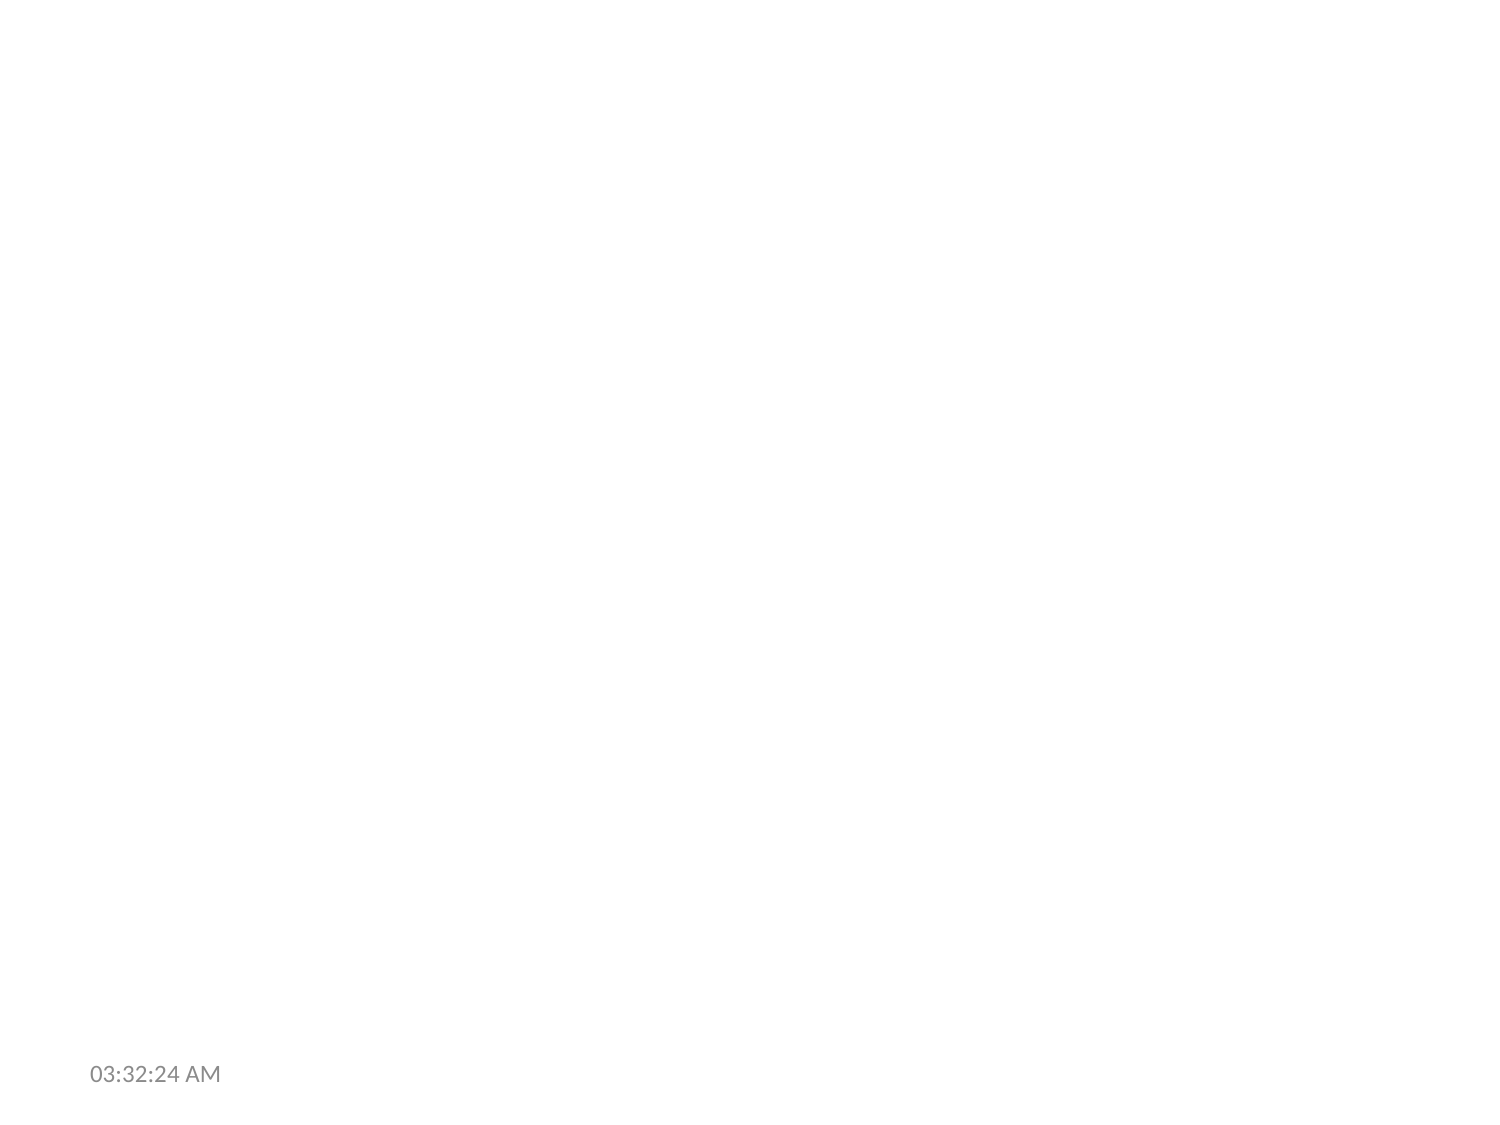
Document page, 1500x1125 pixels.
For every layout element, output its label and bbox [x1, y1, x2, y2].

slide_number [75, 1042, 425, 1103]
